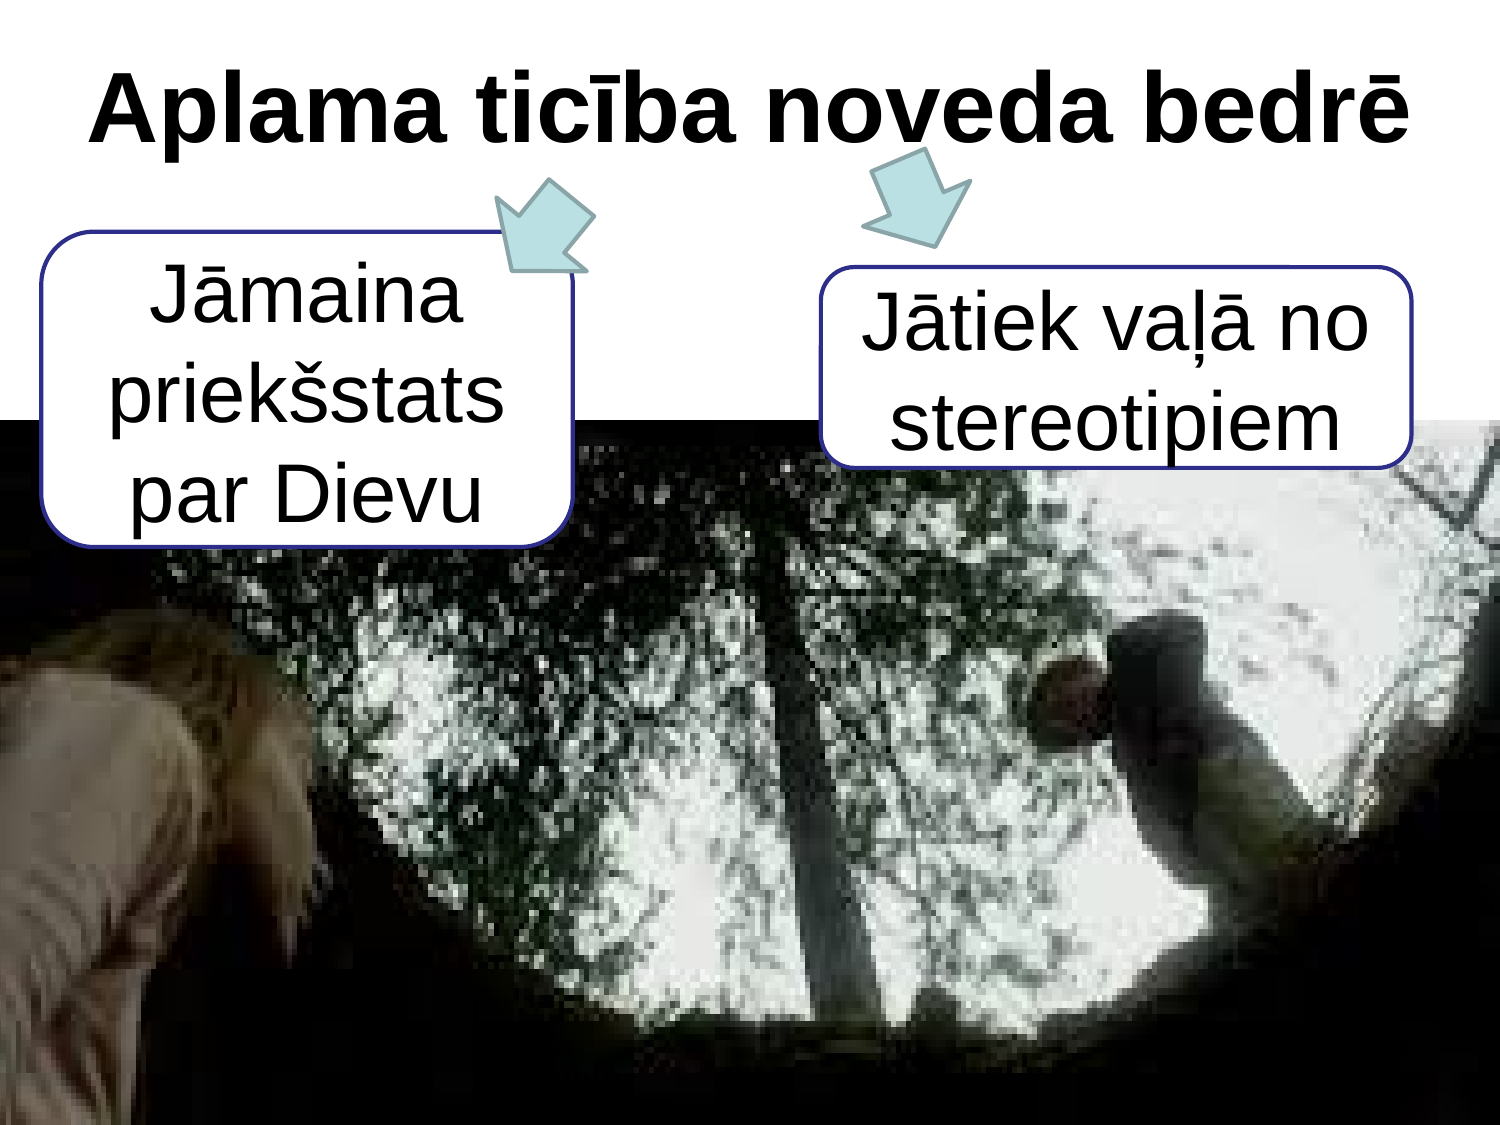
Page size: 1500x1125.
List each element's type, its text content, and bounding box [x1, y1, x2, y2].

title Aplama ticība noveda bedrē [0, 32, 1500, 173]
text_box [494, 177, 597, 274]
picture [0, 420, 1500, 1125]
text_box Jātiek vaļā no stereotipiem [818, 264, 1414, 419]
text_box [860, 146, 973, 249]
text_box Jāmaina priekšstats par Dievu [39, 229, 575, 419]
